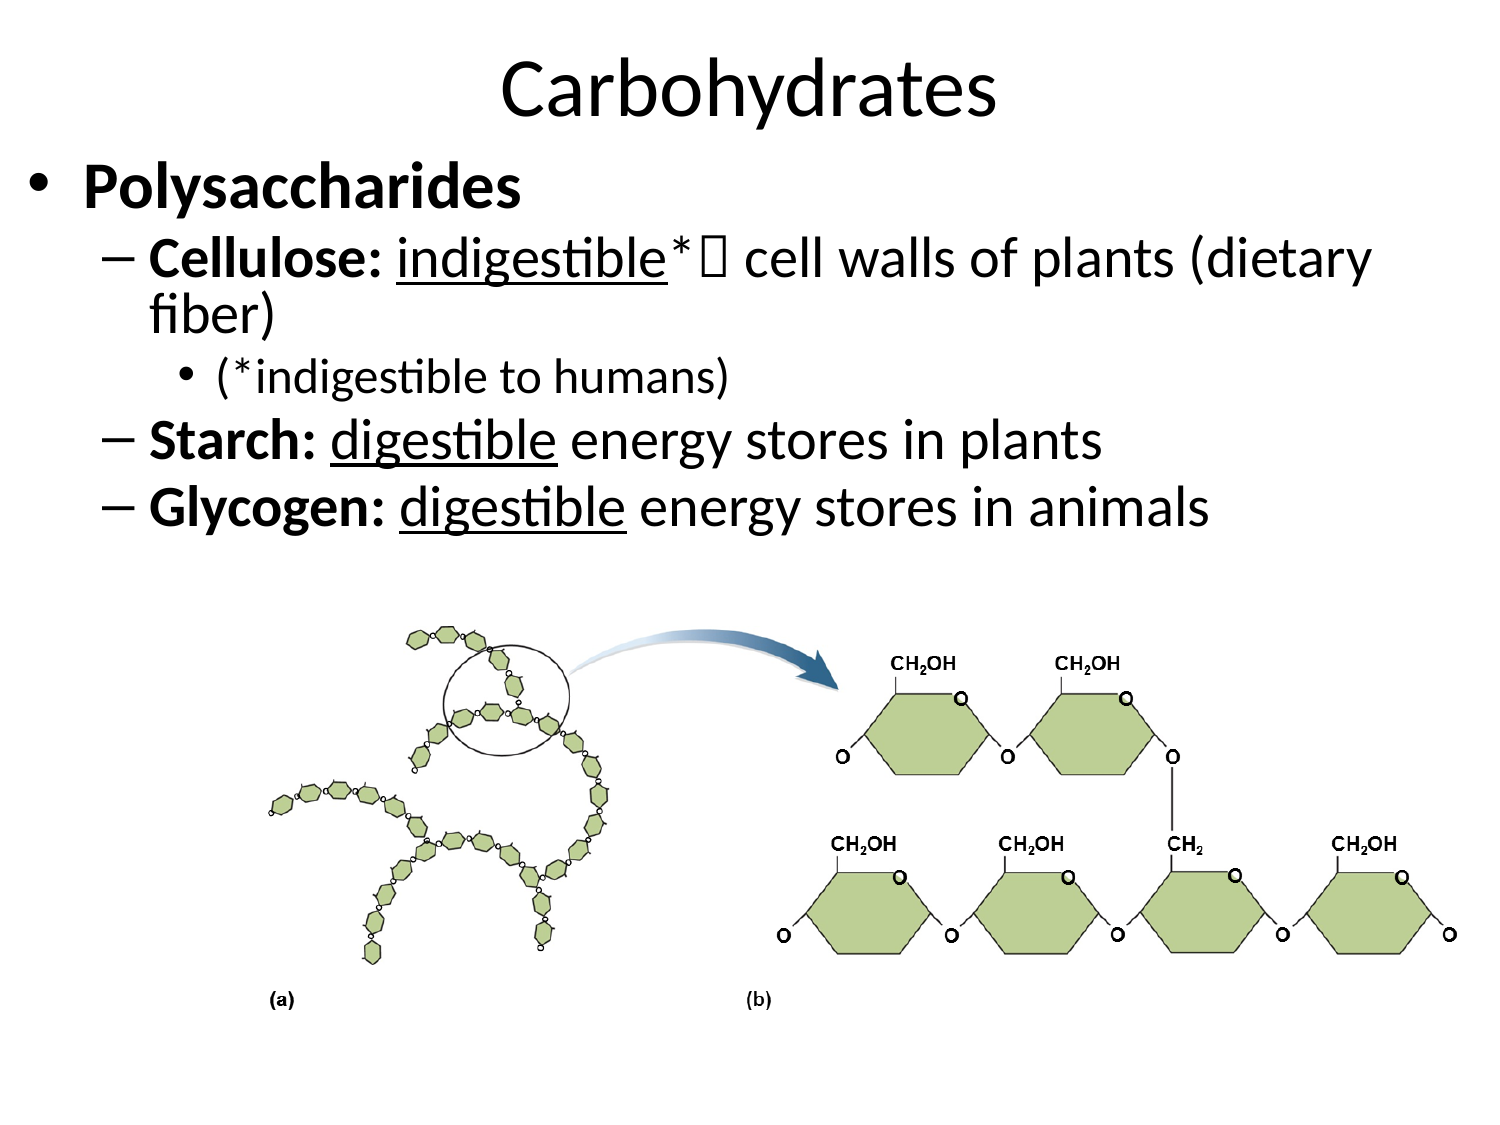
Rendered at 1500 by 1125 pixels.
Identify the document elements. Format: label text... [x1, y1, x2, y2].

picture [257, 624, 1470, 1023]
title Carbohydrates [288, 24, 1211, 142]
list Polysaccharides Cellulose: indigestible* cell walls of plants (dietary fiber) (*indigestible to humans) Starch: digestible energy stores in plants Glycogen: digestible energy stores in animals [12, 149, 1488, 1125]
